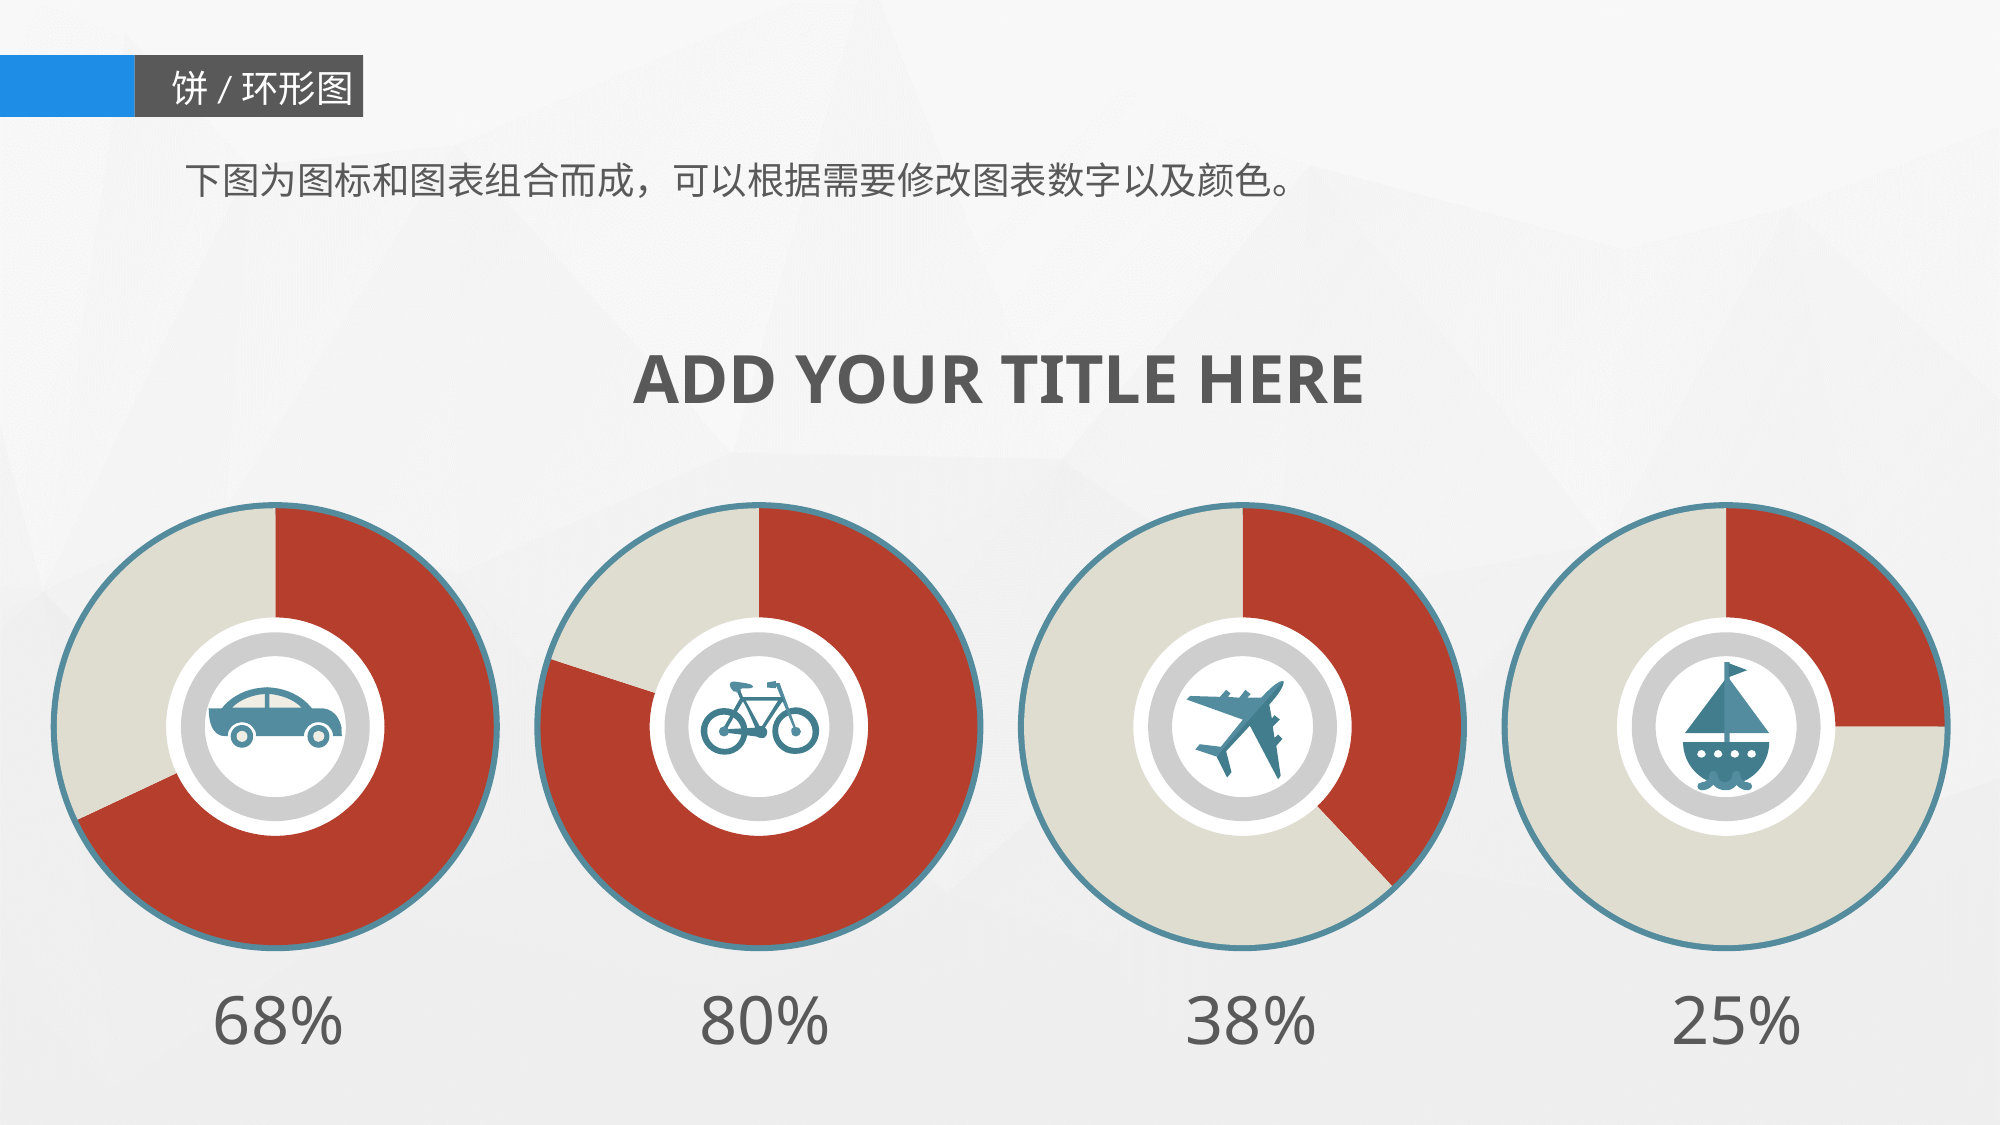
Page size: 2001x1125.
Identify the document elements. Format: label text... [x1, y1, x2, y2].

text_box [700, 680, 820, 755]
text_box 68% [198, 970, 360, 1066]
text_box 38% [1171, 970, 1333, 1066]
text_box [0, 499, 417, 955]
text_box 下图为图标和图表组合而成，可以根据需要修改图表数字以及颜色。 [169, 140, 1325, 210]
text_box 25% [1656, 970, 1818, 1066]
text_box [1186, 678, 1287, 780]
text_box 饼/环形图 [156, 57, 369, 117]
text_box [1384, 499, 2000, 955]
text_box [208, 687, 342, 748]
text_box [901, 499, 1384, 955]
text_box 80% [684, 970, 847, 1066]
text_box ADD YOUR TITLE HERE [618, 329, 1382, 425]
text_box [1683, 662, 1770, 792]
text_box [417, 499, 901, 955]
